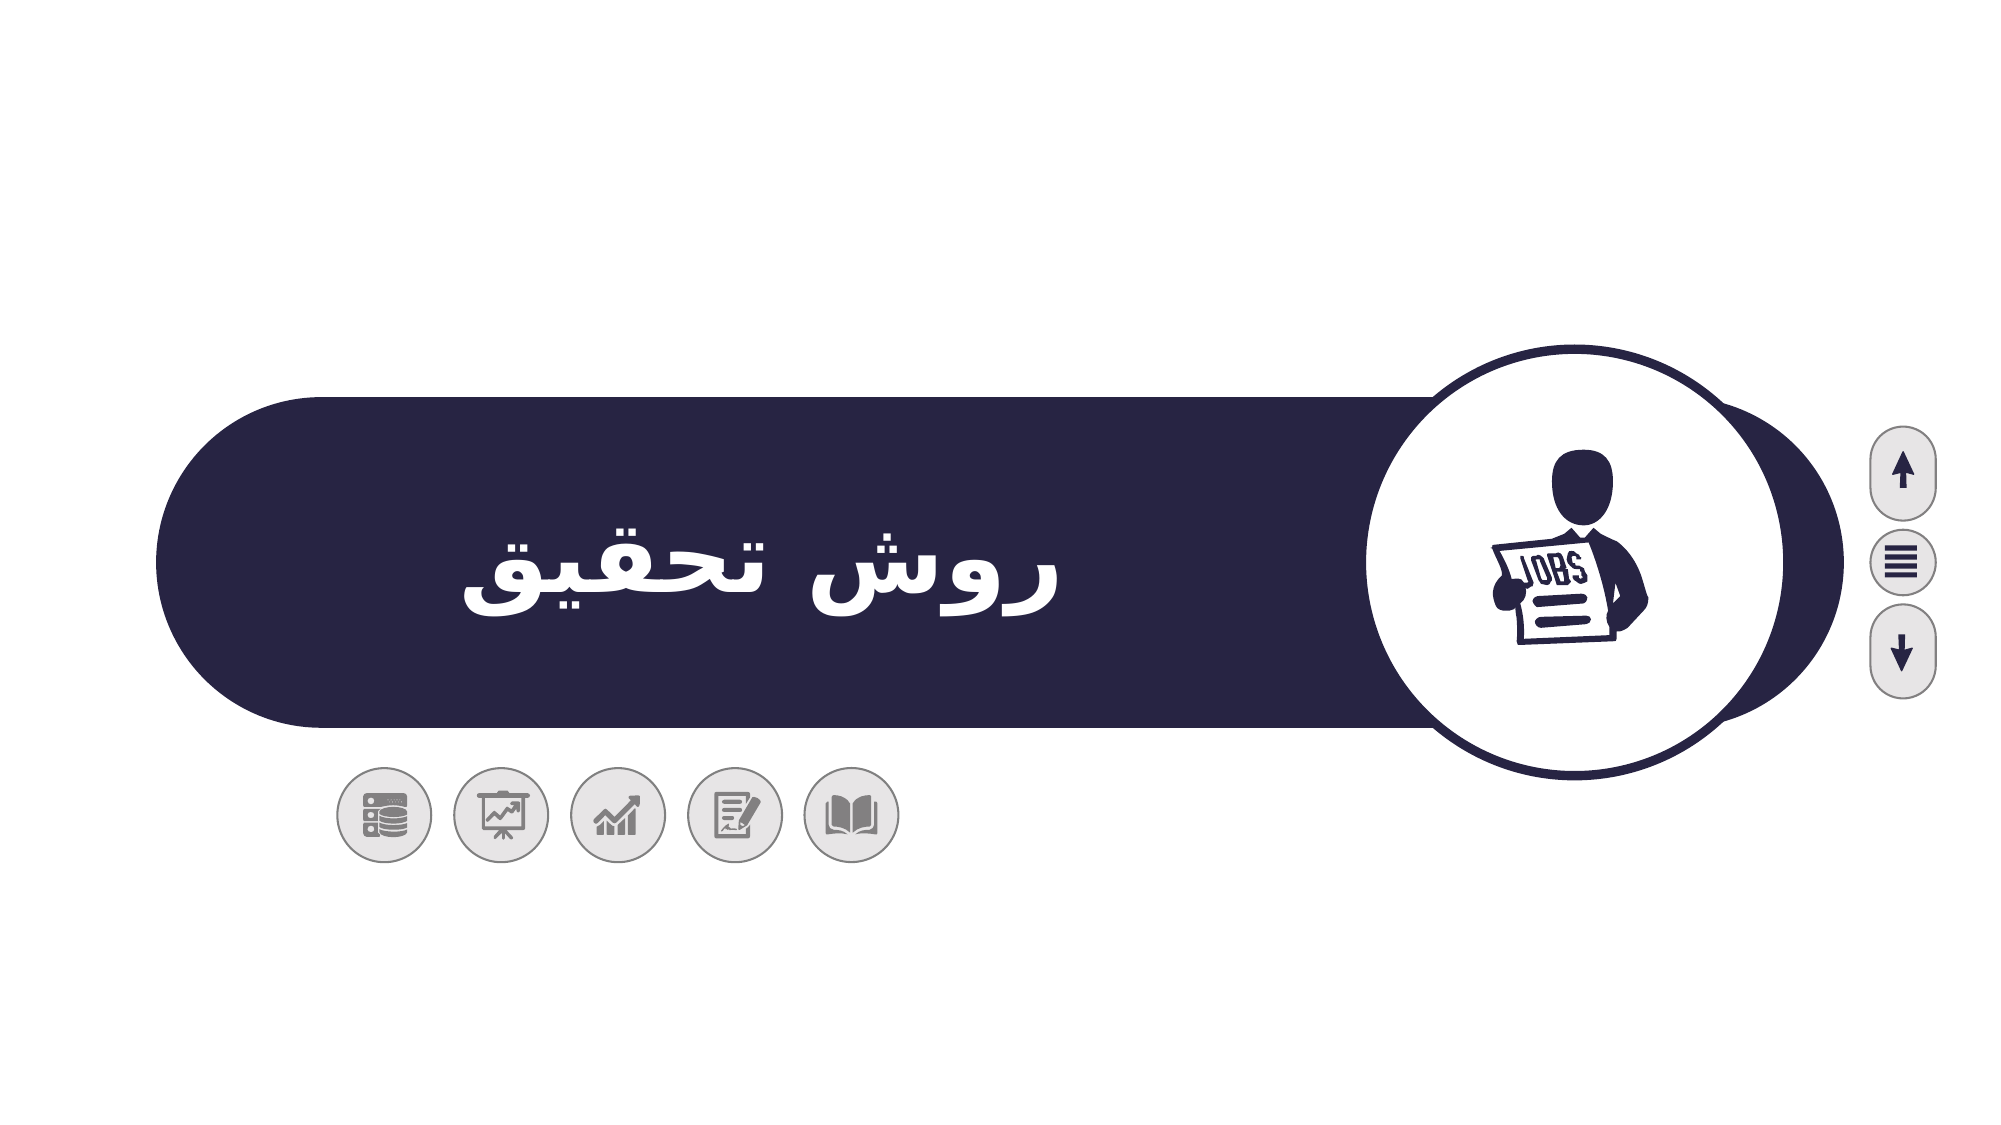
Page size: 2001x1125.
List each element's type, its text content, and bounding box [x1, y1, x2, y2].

text_box [570, 767, 667, 864]
text_box [1551, 449, 1613, 526]
text_box [453, 767, 550, 864]
text_box روش تحقیق [157, 484, 1366, 620]
text_box [825, 801, 848, 835]
text_box [1490, 527, 1649, 645]
text_box [855, 801, 878, 835]
text_box [617, 818, 626, 835]
text_box [831, 795, 851, 833]
text_box [593, 795, 640, 824]
text_box [476, 790, 531, 840]
text_box [687, 767, 784, 864]
text_box [627, 808, 636, 835]
text_box [852, 795, 872, 833]
text_box [596, 820, 604, 835]
text_box [363, 793, 408, 838]
text_box [714, 791, 761, 839]
text_box [606, 820, 615, 835]
text_box [803, 766, 900, 864]
text_box [336, 767, 433, 864]
